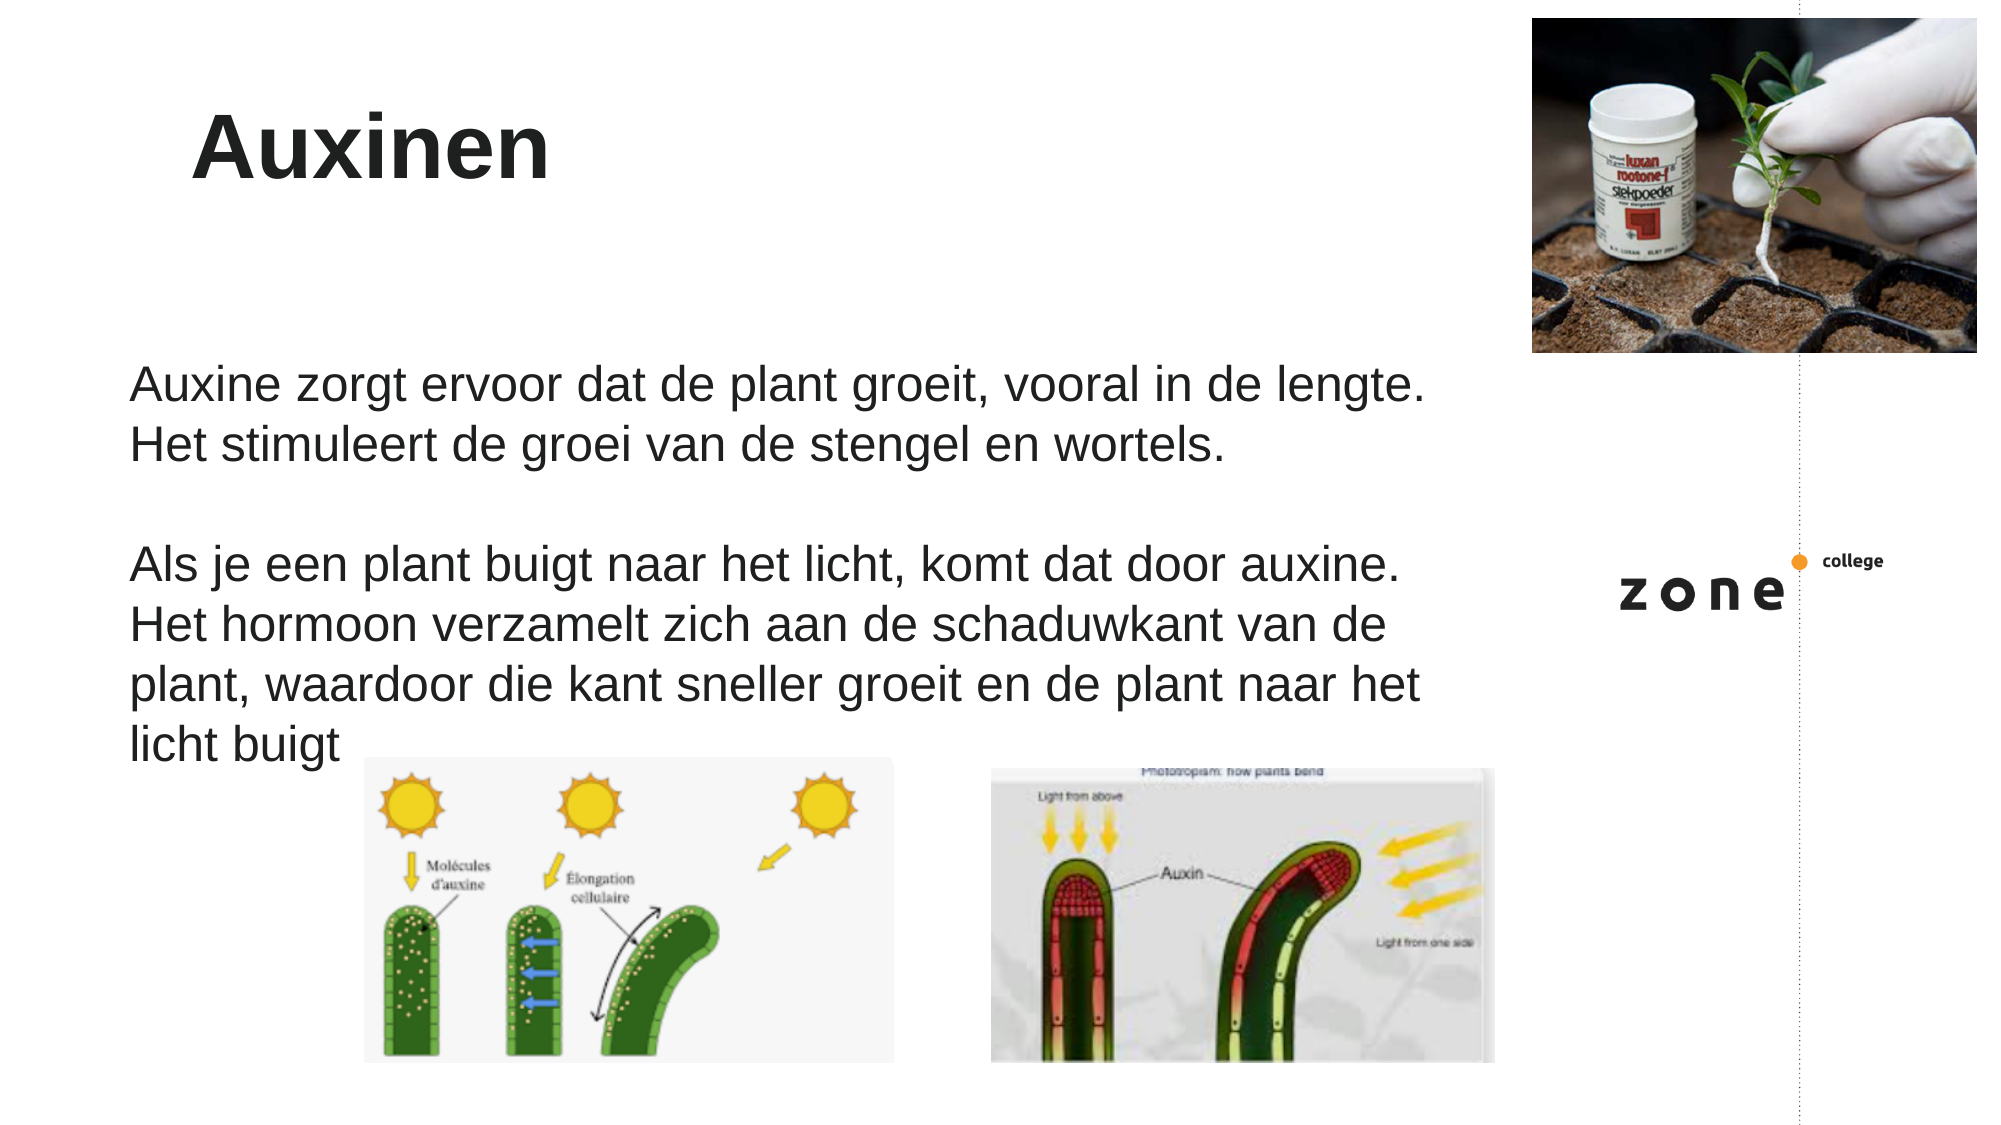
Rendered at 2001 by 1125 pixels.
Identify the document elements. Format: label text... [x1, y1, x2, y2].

title Auxinen [190, 99, 1532, 317]
picture [363, 757, 898, 1063]
list Auxine zorgt ervoor dat de plant groeit, vooral in de lengte. Het stimuleert de groei van de stengel en wortels. Als je een plant buigt naar het licht, komt dat door auxine. Het hormoon verzamelt zich aan de schaduwkant van de plant, waardoor die kant sneller groeit en de plant naar het licht buigt [129, 351, 1464, 1066]
picture [1532, 0, 2001, 1125]
picture [991, 768, 1495, 1063]
